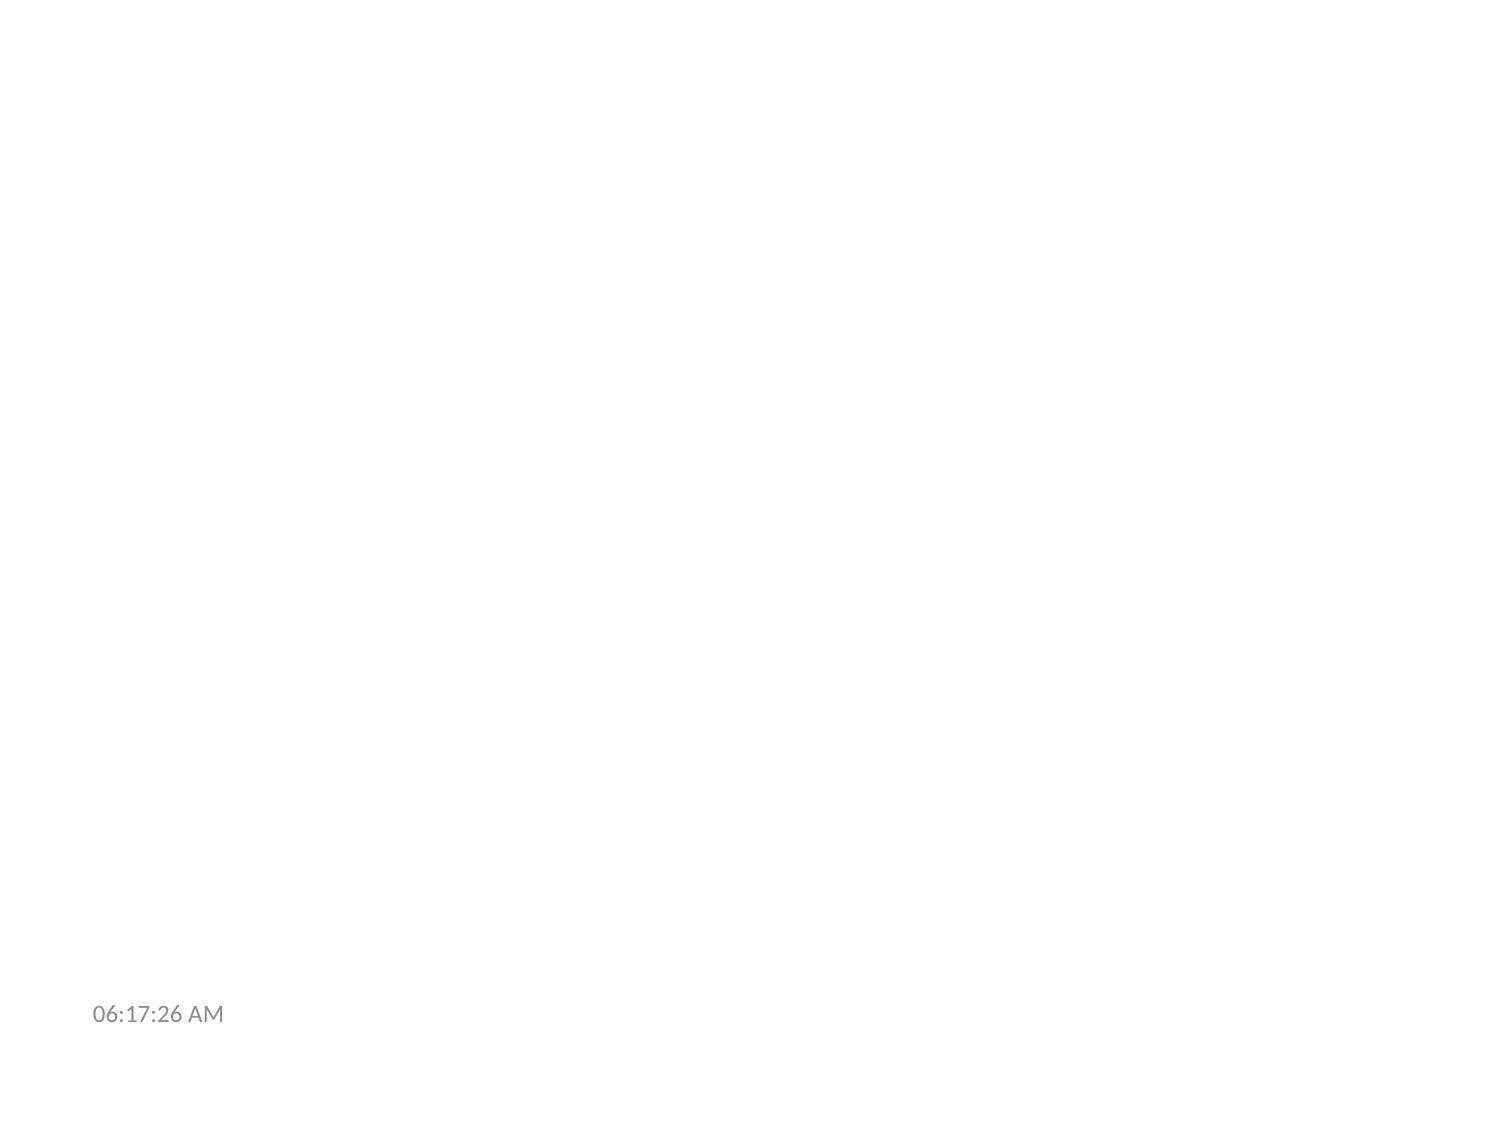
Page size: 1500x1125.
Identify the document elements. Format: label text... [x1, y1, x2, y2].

text_box 3:35:09 PM [77, 982, 428, 1043]
